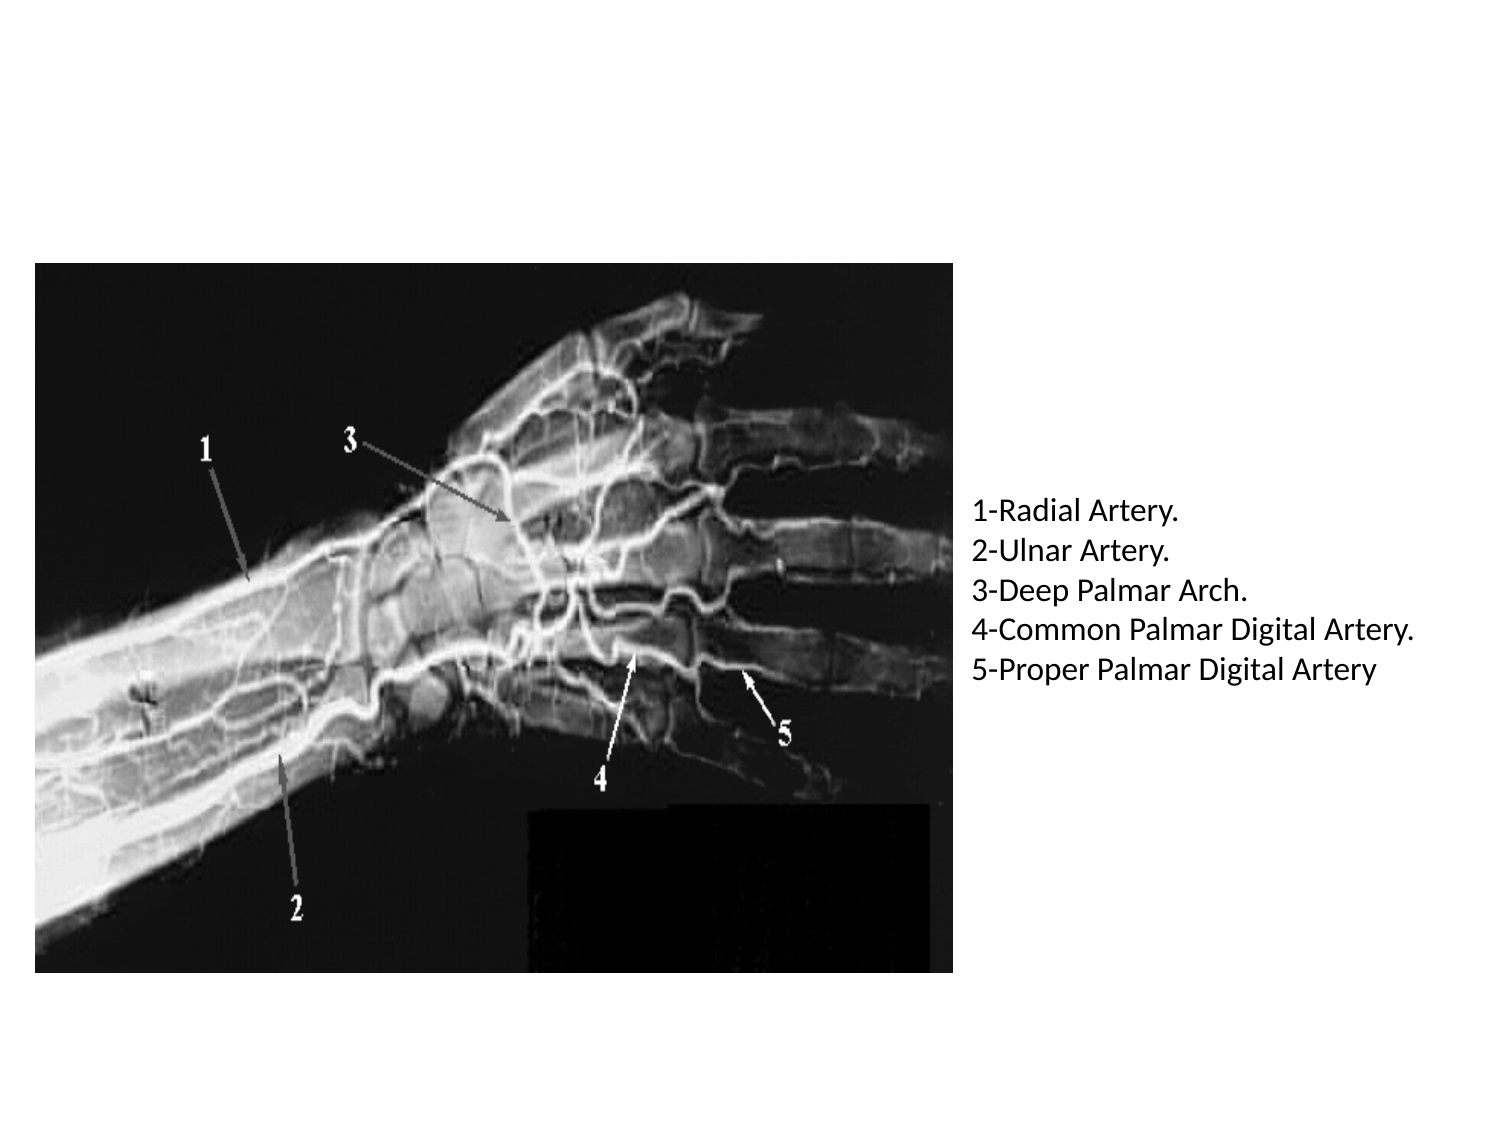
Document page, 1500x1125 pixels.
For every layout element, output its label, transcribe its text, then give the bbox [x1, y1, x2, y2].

picture [34, 262, 953, 973]
text_box 1-Radial Artery. 2-Ulnar Artery. 3-Deep Palmar Arch. 4-Common Palmar Digital Artery. 5-Proper Palmar Digital Artery [958, 480, 1500, 695]
